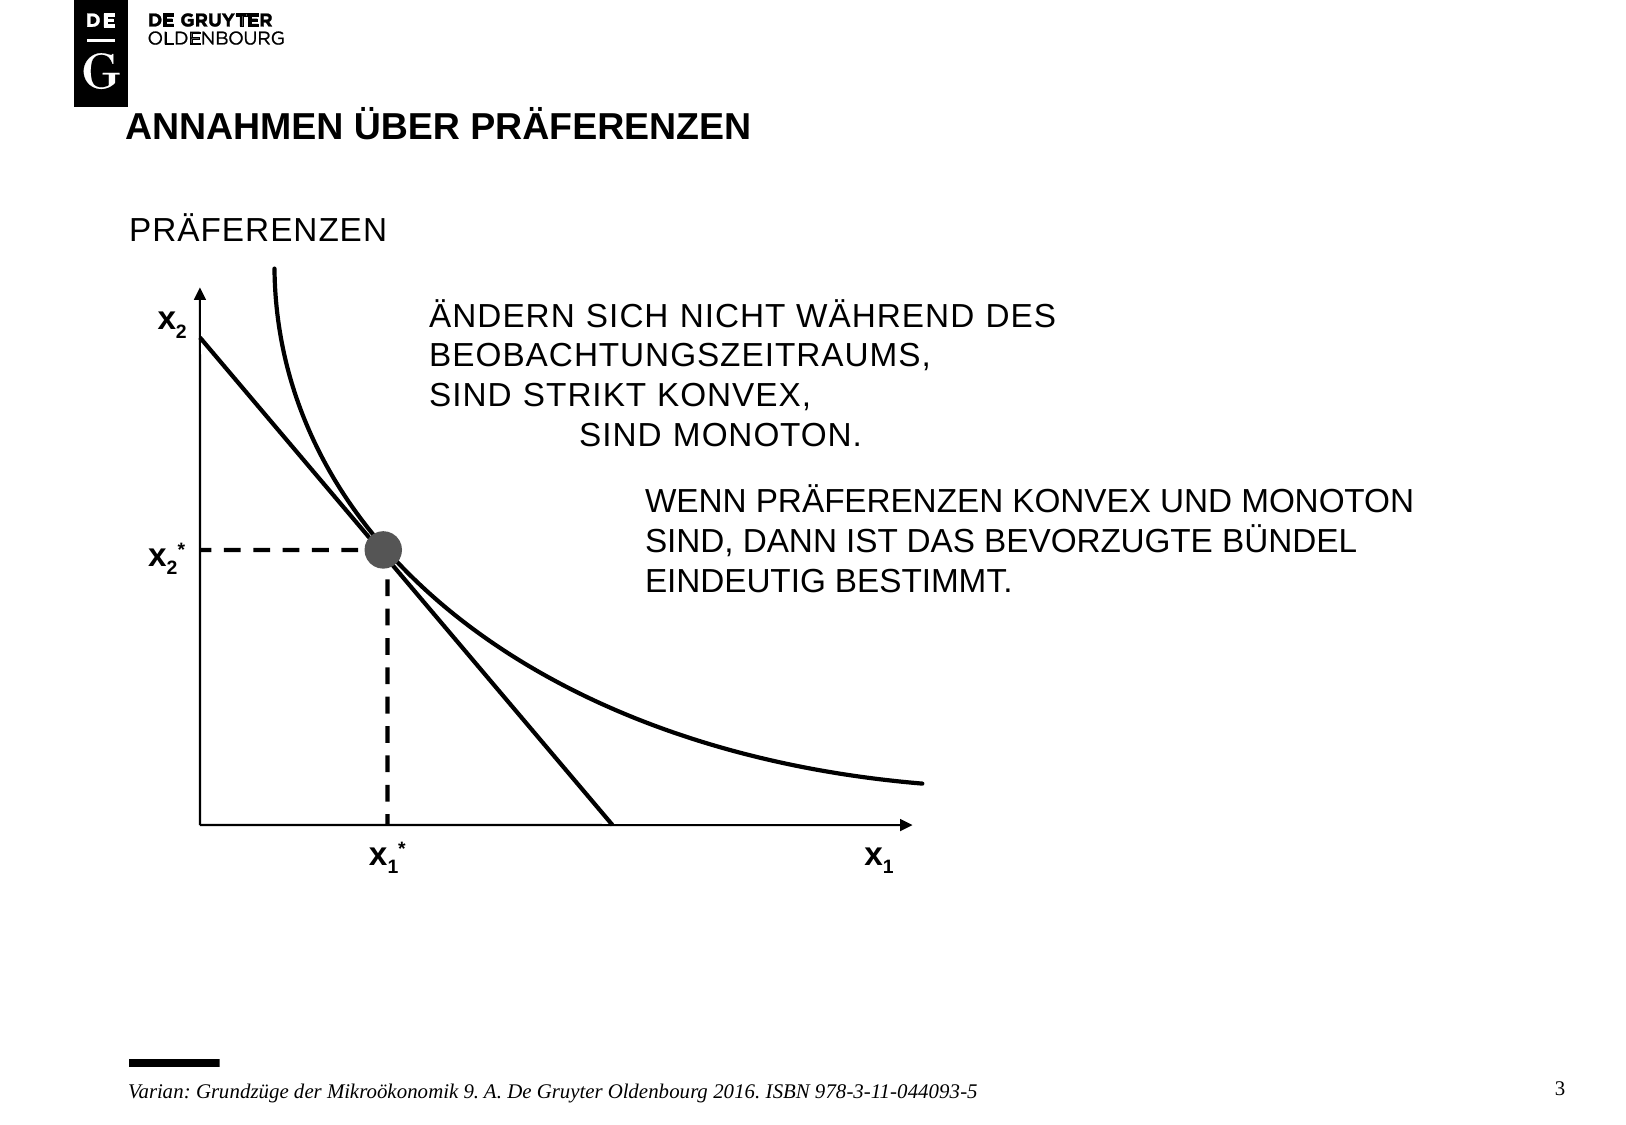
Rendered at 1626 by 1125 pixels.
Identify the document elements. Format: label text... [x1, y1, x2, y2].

text_box x1 [849, 825, 909, 886]
text_box x2 [142, 289, 202, 350]
text_box [274, 174, 1151, 784]
slide_number 3 [1554, 1074, 1614, 1104]
list Präferenzen ändern sich nicht während des beobachtungszeitraums, sind strikt konvex, sind monoton. [129, 187, 1556, 1018]
text_box [199, 818, 913, 827]
text_box WENN PRÄFERENZEN KONVEX UND MONOTON SIND, DANN IST DAS BEVORZUGTE BÜNDEL EINDEUTIG BESTIMMT. [630, 471, 1443, 607]
text_box [365, 532, 401, 568]
text_box x1* [354, 825, 421, 886]
title Annahmen über präferenzen [125, 101, 1552, 184]
text_box [202, 291, 207, 300]
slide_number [128, 1077, 1539, 1108]
text_box x2* [133, 525, 200, 586]
